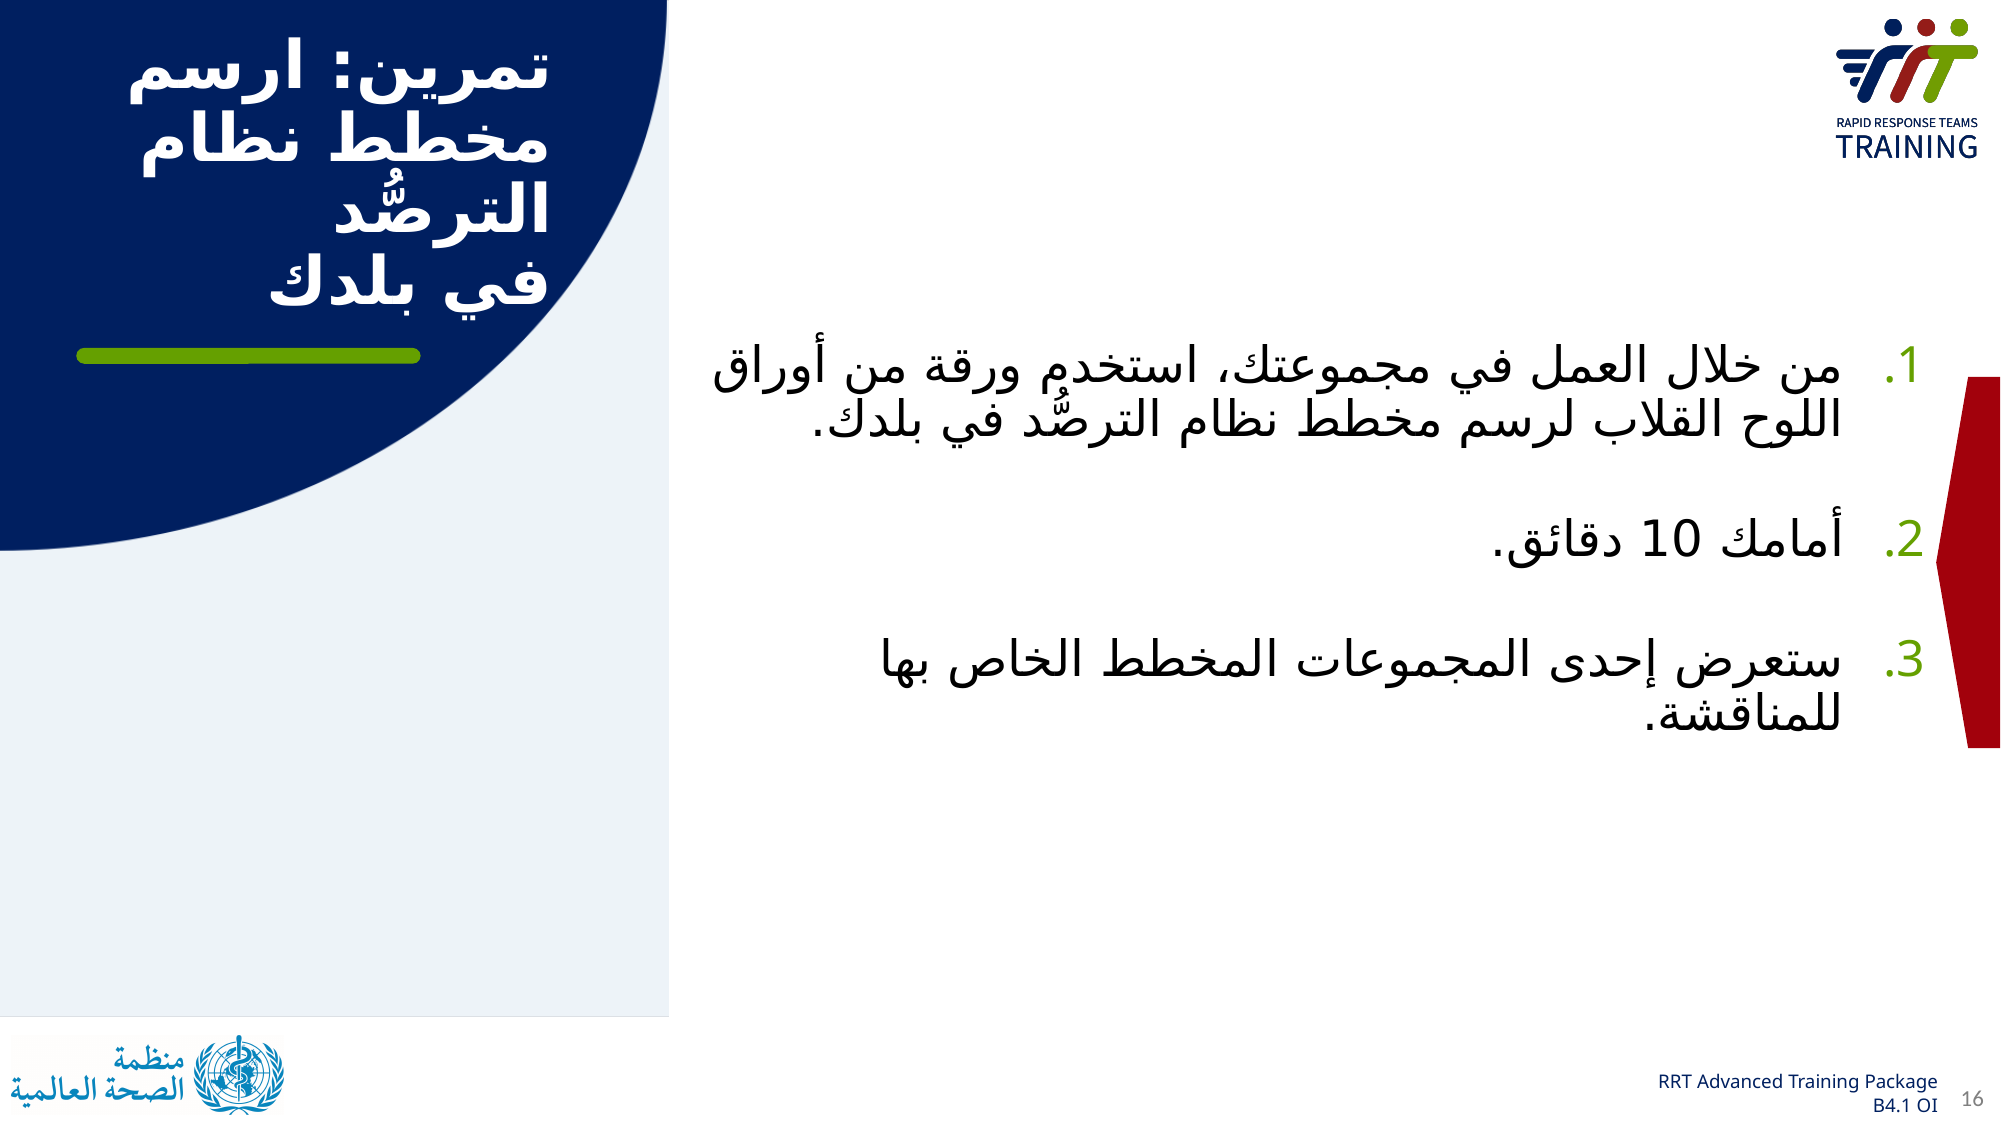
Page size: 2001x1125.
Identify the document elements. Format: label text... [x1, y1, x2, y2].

title تمرين: ارسم مخطط نظام الترصُّد في بلدك [77, 2, 561, 349]
list من خلال العمل في مجموعتك، استخدم ورقة من أوراق اللوح القلاب لرسم مخطط نظام الترصُّد في بلدك. أمامك 10 دقائق. ستعرض إحدى المجموعات المخطط الخاص بها للمناقشة. [700, 330, 1937, 794]
text_box [76, 347, 421, 364]
picture [1835, 19, 1978, 167]
picture [0, 0, 669, 1018]
picture [11, 1035, 284, 1115]
picture [241, 1050, 247, 1059]
